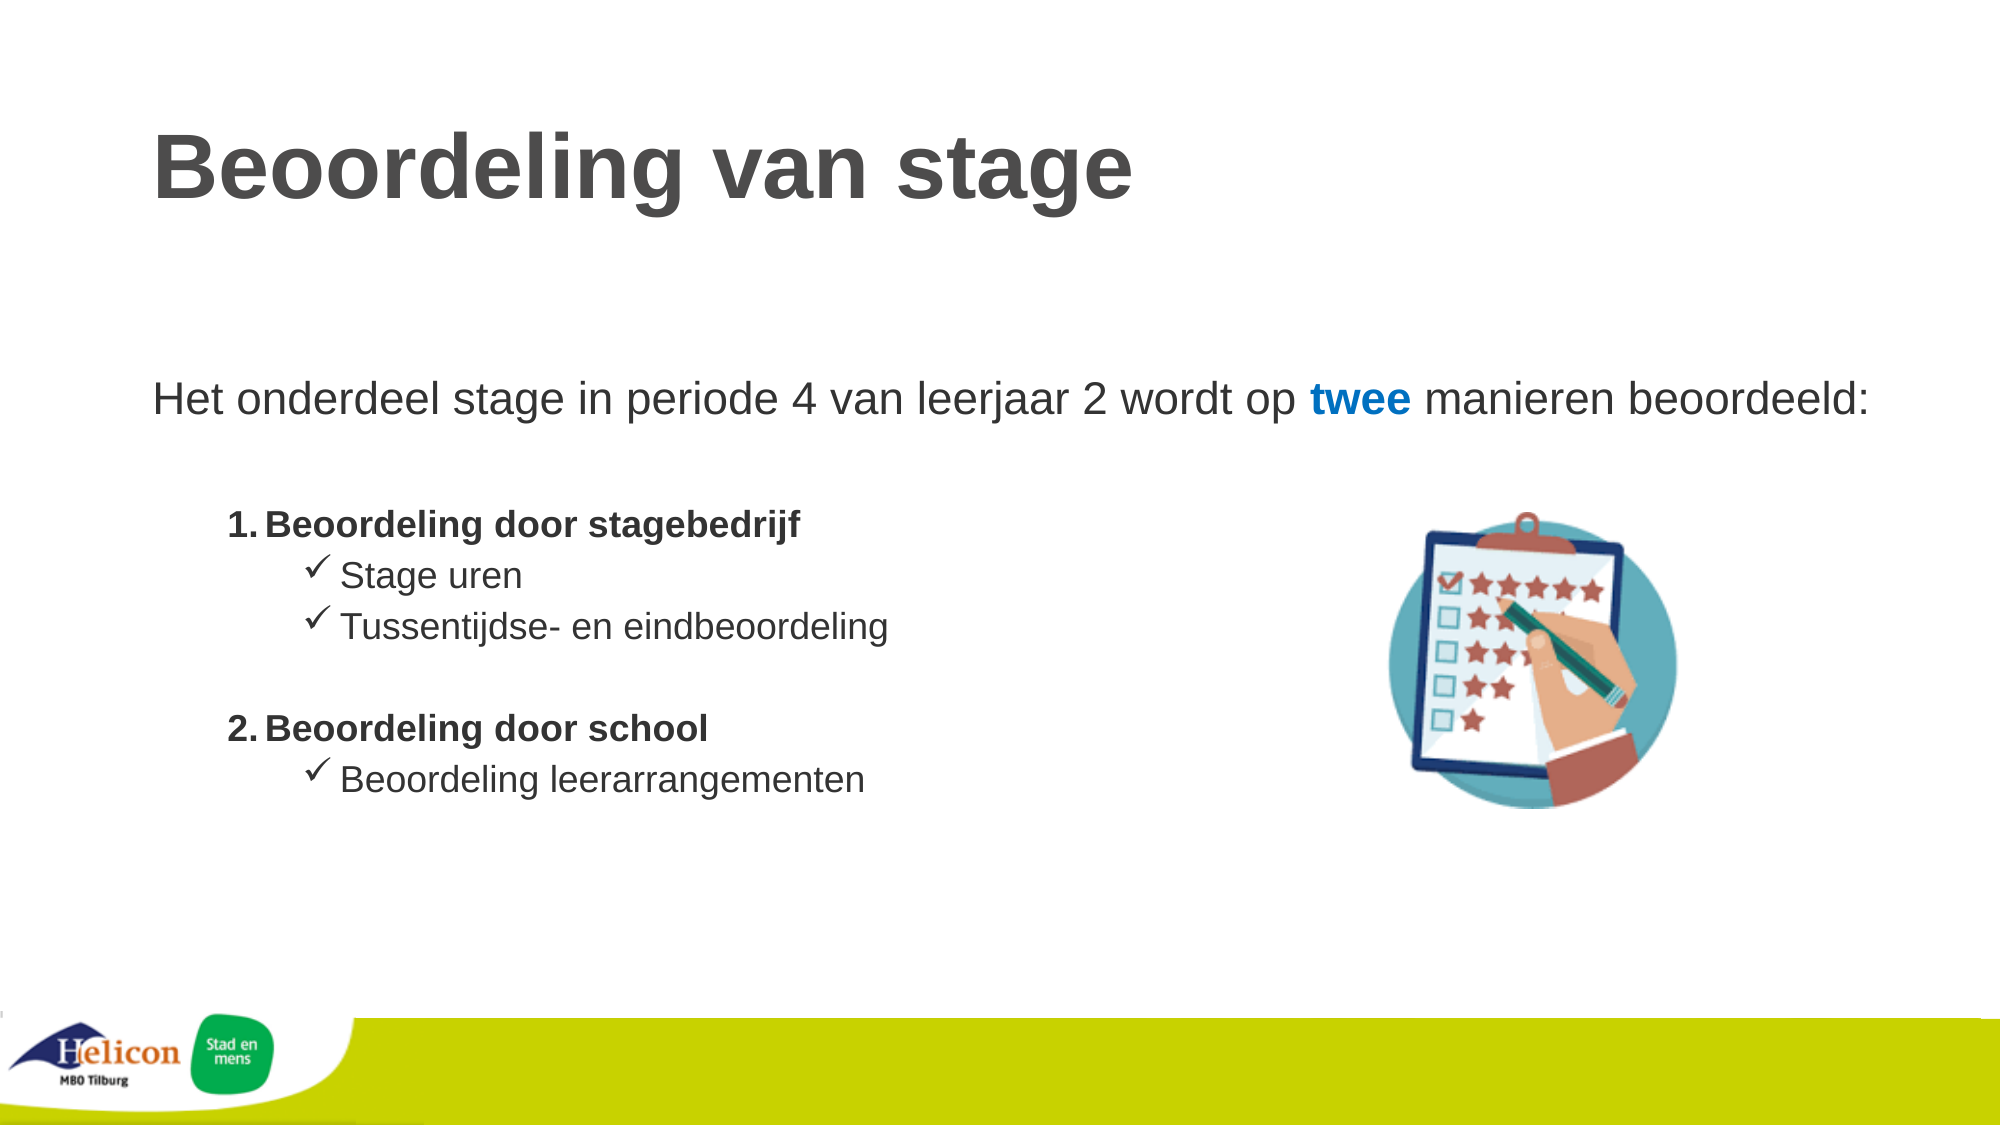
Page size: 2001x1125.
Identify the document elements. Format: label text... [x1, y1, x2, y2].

picture [1220, 512, 1848, 809]
picture [0, 1011, 424, 1125]
title Beoordeling van stage [137, 59, 1863, 277]
list Het onderdeel stage in periode 4 van leerjaar 2 wordt op twee manieren beoordeeld: Beoordeling door stagebedrijf Stage uren Tussentijdse- en eindbeoordeling Beoordeling door school Beoordeling leerarrangementen [137, 277, 1905, 992]
